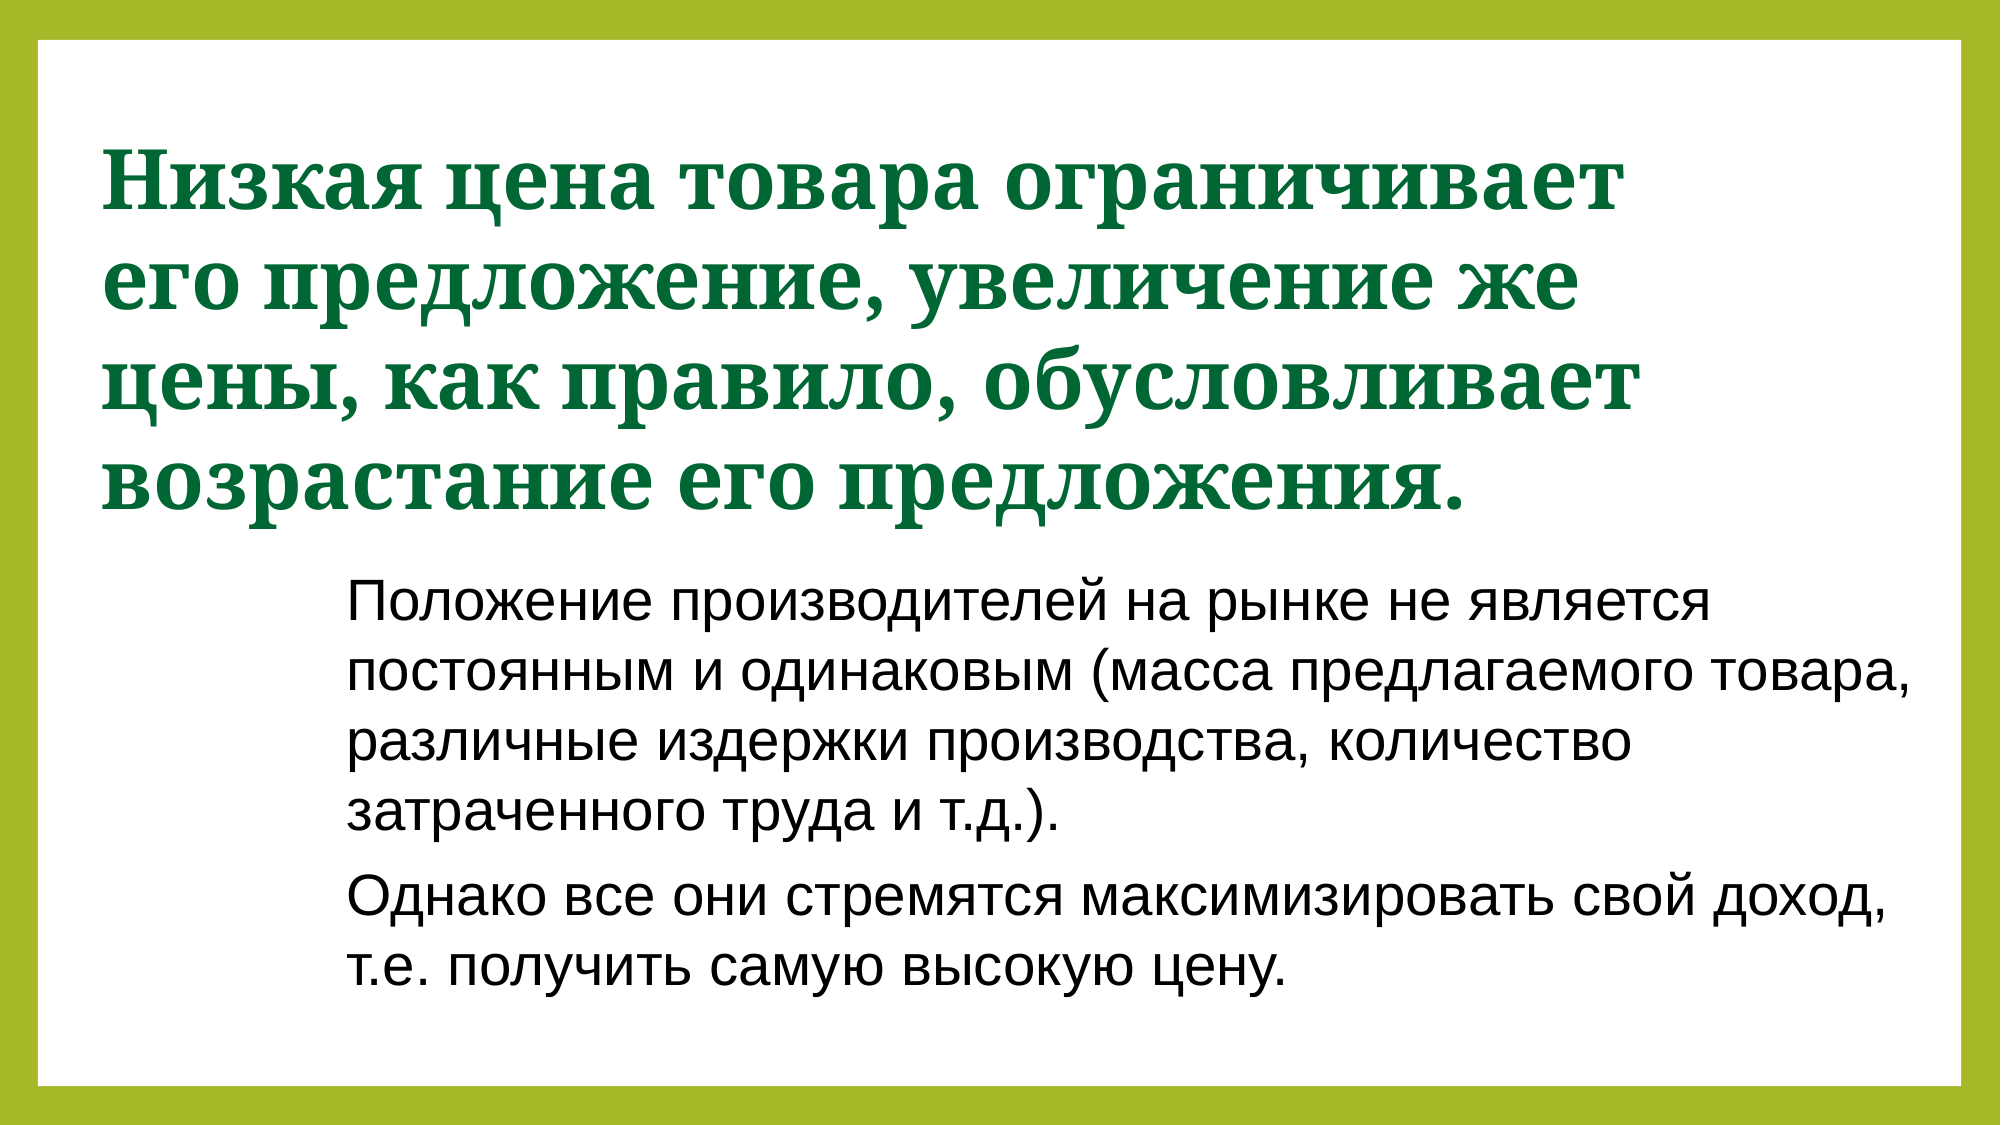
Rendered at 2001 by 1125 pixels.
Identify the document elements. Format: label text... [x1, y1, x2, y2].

text_box Низкая цена товара ограничивает его предложение, увеличение же цены, как правило, обусловливает возрастание его предложения. [86, 118, 1767, 494]
text_box Положение производителей на рынке не является постоянным и одинаковым (масса предлагаемого товара, различные издержки производства, количество затраченного труда и т.д.). Однако все они стремятся максимизировать свой доход, т.е. получить самую высокую цену. [331, 554, 1972, 969]
